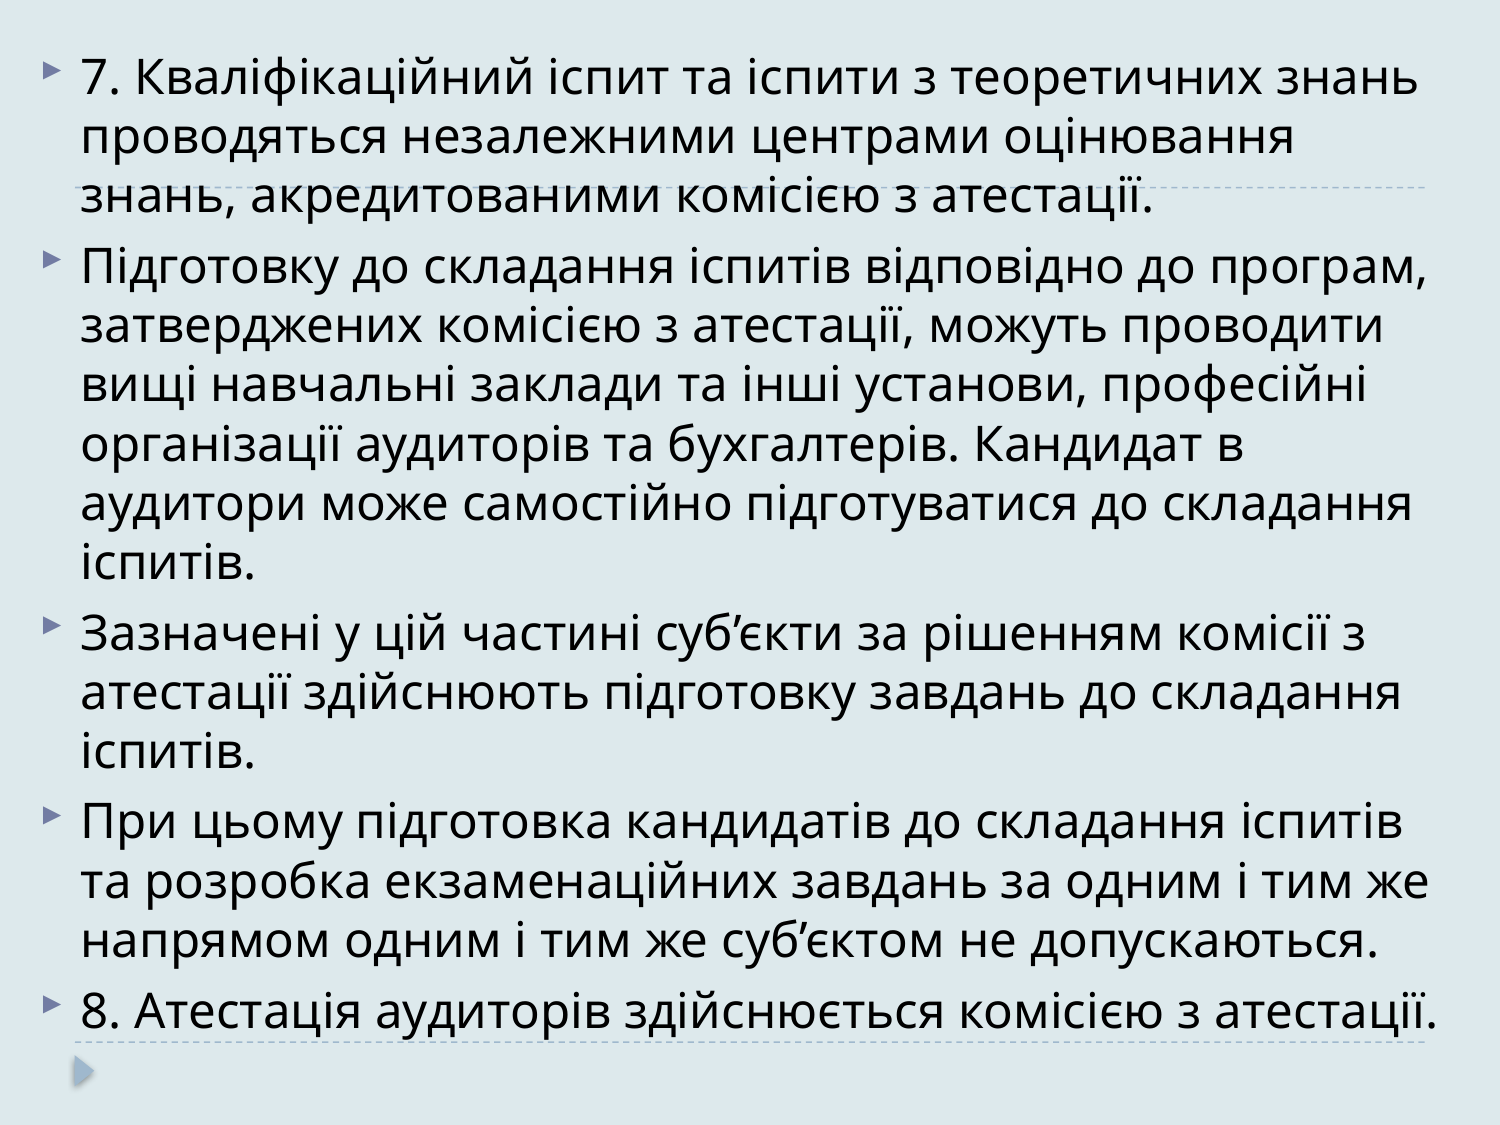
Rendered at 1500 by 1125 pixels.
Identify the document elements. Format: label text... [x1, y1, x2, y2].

list 7. Кваліфікаційний іспит та іспити з теоретичних знань проводяться незалежними центрами оцінювання знань, акредитованими комісією з атестації. Підготовку до складання іспитів відповідно до програм, затверджених комісією з атестації, можуть проводити вищі навчальні заклади та інші установи, професійні організації аудиторів та бухгалтерів. Кандидат в аудитори може самостійно підготуватися до складання іспитів. Зазначені у цій частині суб’єкти за рішенням комісії з атестації здійснюють підготовку завдань до складання іспитів. При цьому підготовка кандидатів до складання іспитів та розробка екзаменаційних завдань за одним і тим же напрямом одним і тим же суб’єктом не допускаються. 8. Атестація аудиторів здійснюється комісією з атестації. [24, 37, 1463, 1088]
